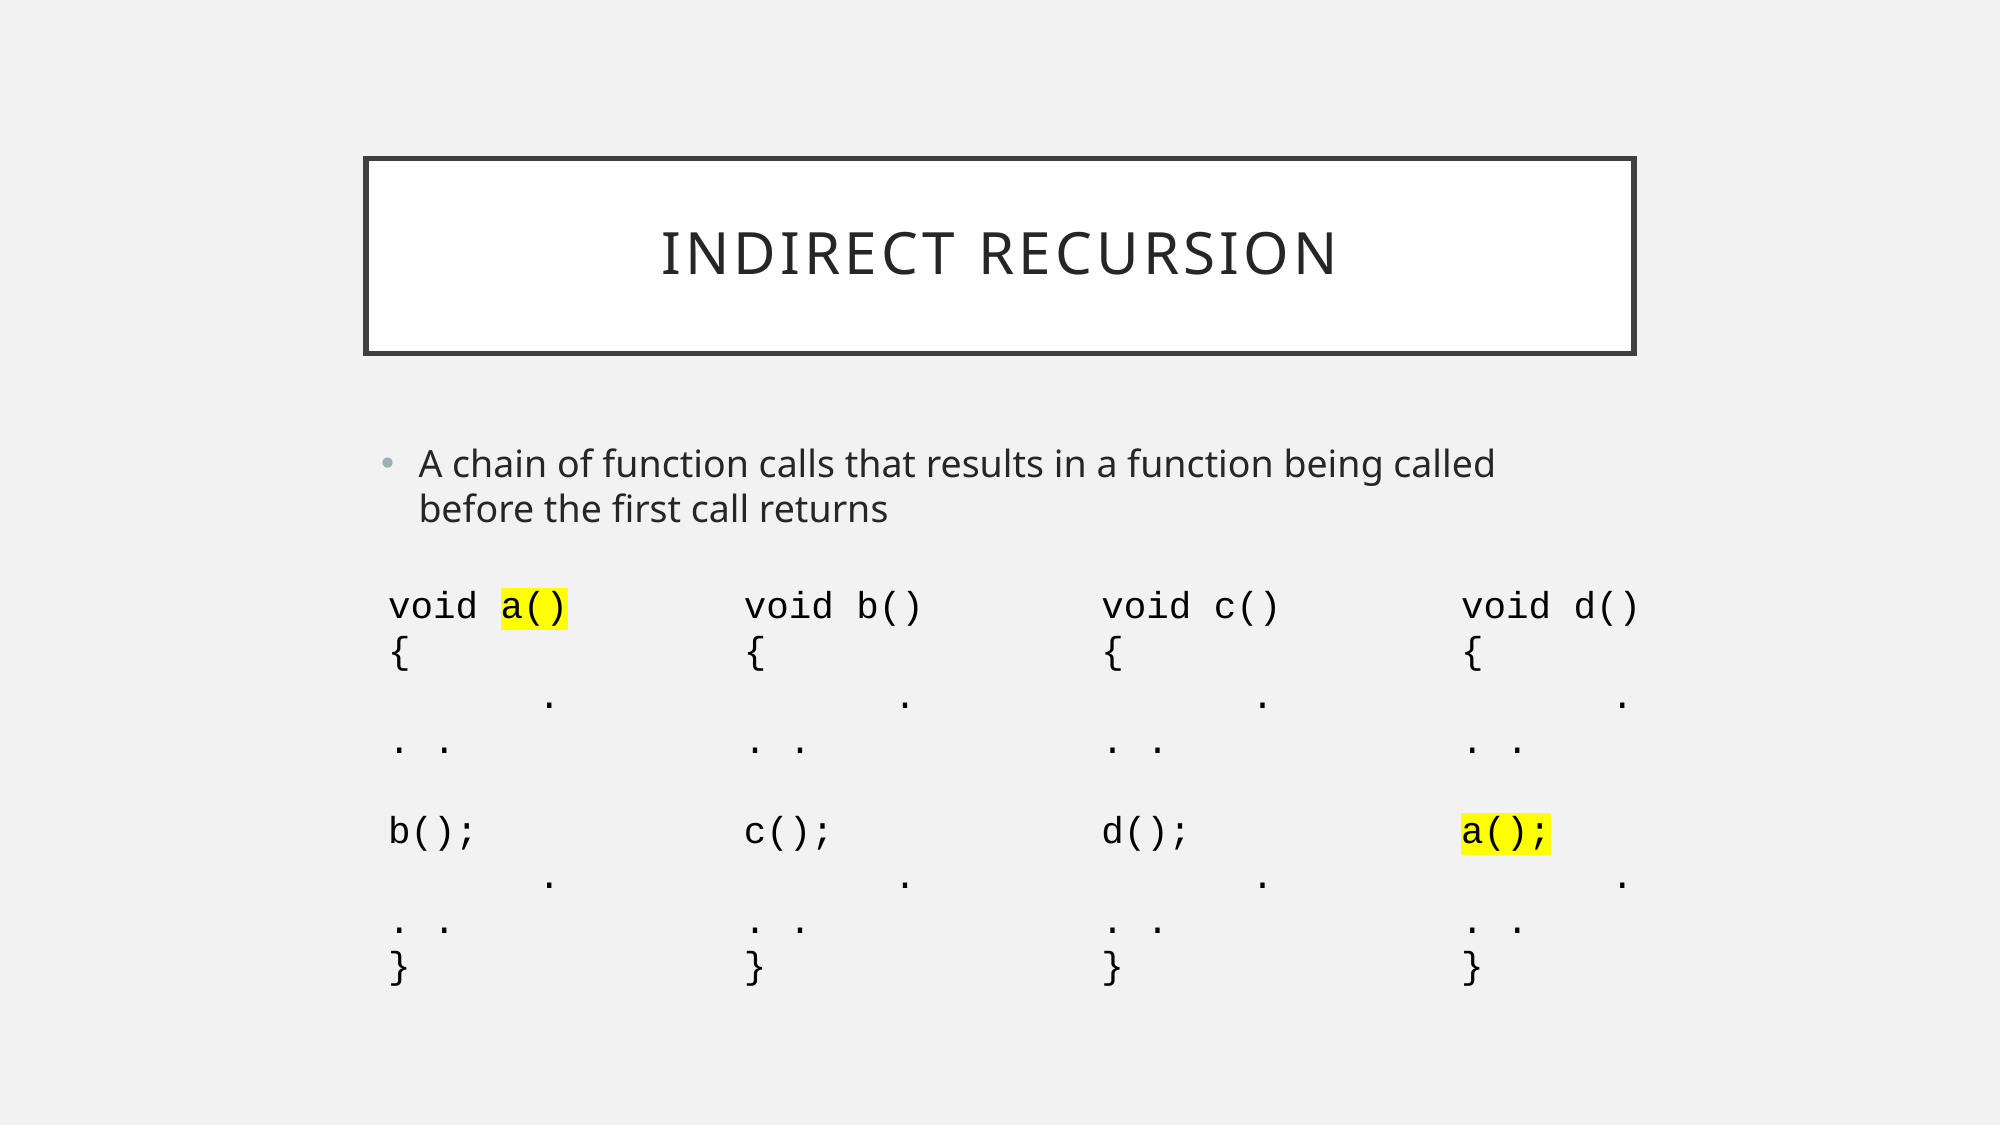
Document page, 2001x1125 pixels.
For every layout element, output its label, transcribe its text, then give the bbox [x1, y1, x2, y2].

title Indirect Recursion [363, 156, 1637, 356]
text_box void d() { . . . a(); . . . } [1446, 573, 1667, 994]
text_box void c() { . . . d(); . . . } [1086, 573, 1310, 994]
text_box void b() { . . . c(); . . . } [729, 573, 950, 994]
text_box void a() { . . . b(); . . . } [373, 573, 593, 994]
list A chain of function calls that results in a function being called before the first call returns [366, 432, 1634, 564]
